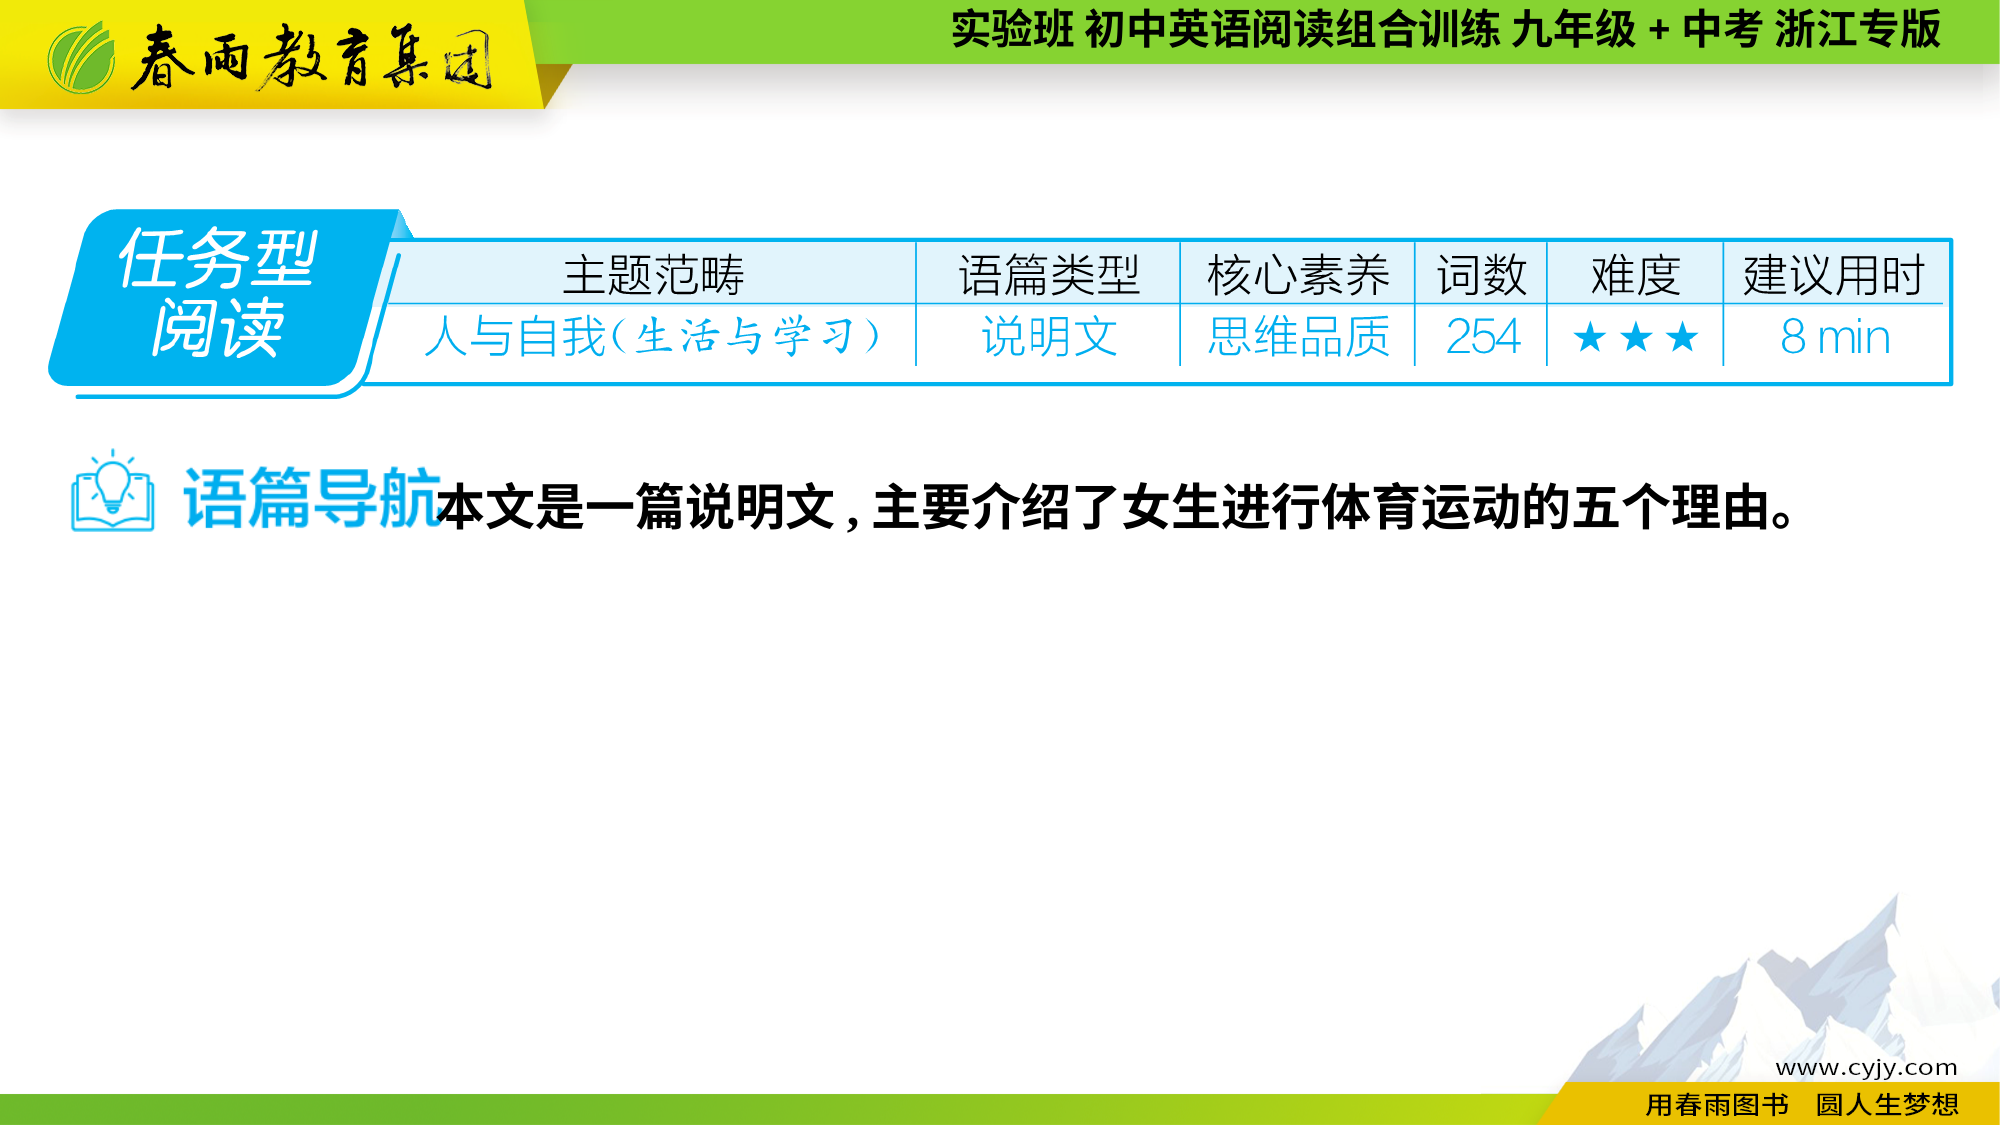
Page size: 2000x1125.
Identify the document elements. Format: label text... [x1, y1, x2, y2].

picture [0, 0, 2000, 1125]
list 本文是一篇说明文,主要介绍了女生进行体育运动的五个理由。 [59, 437, 1944, 532]
